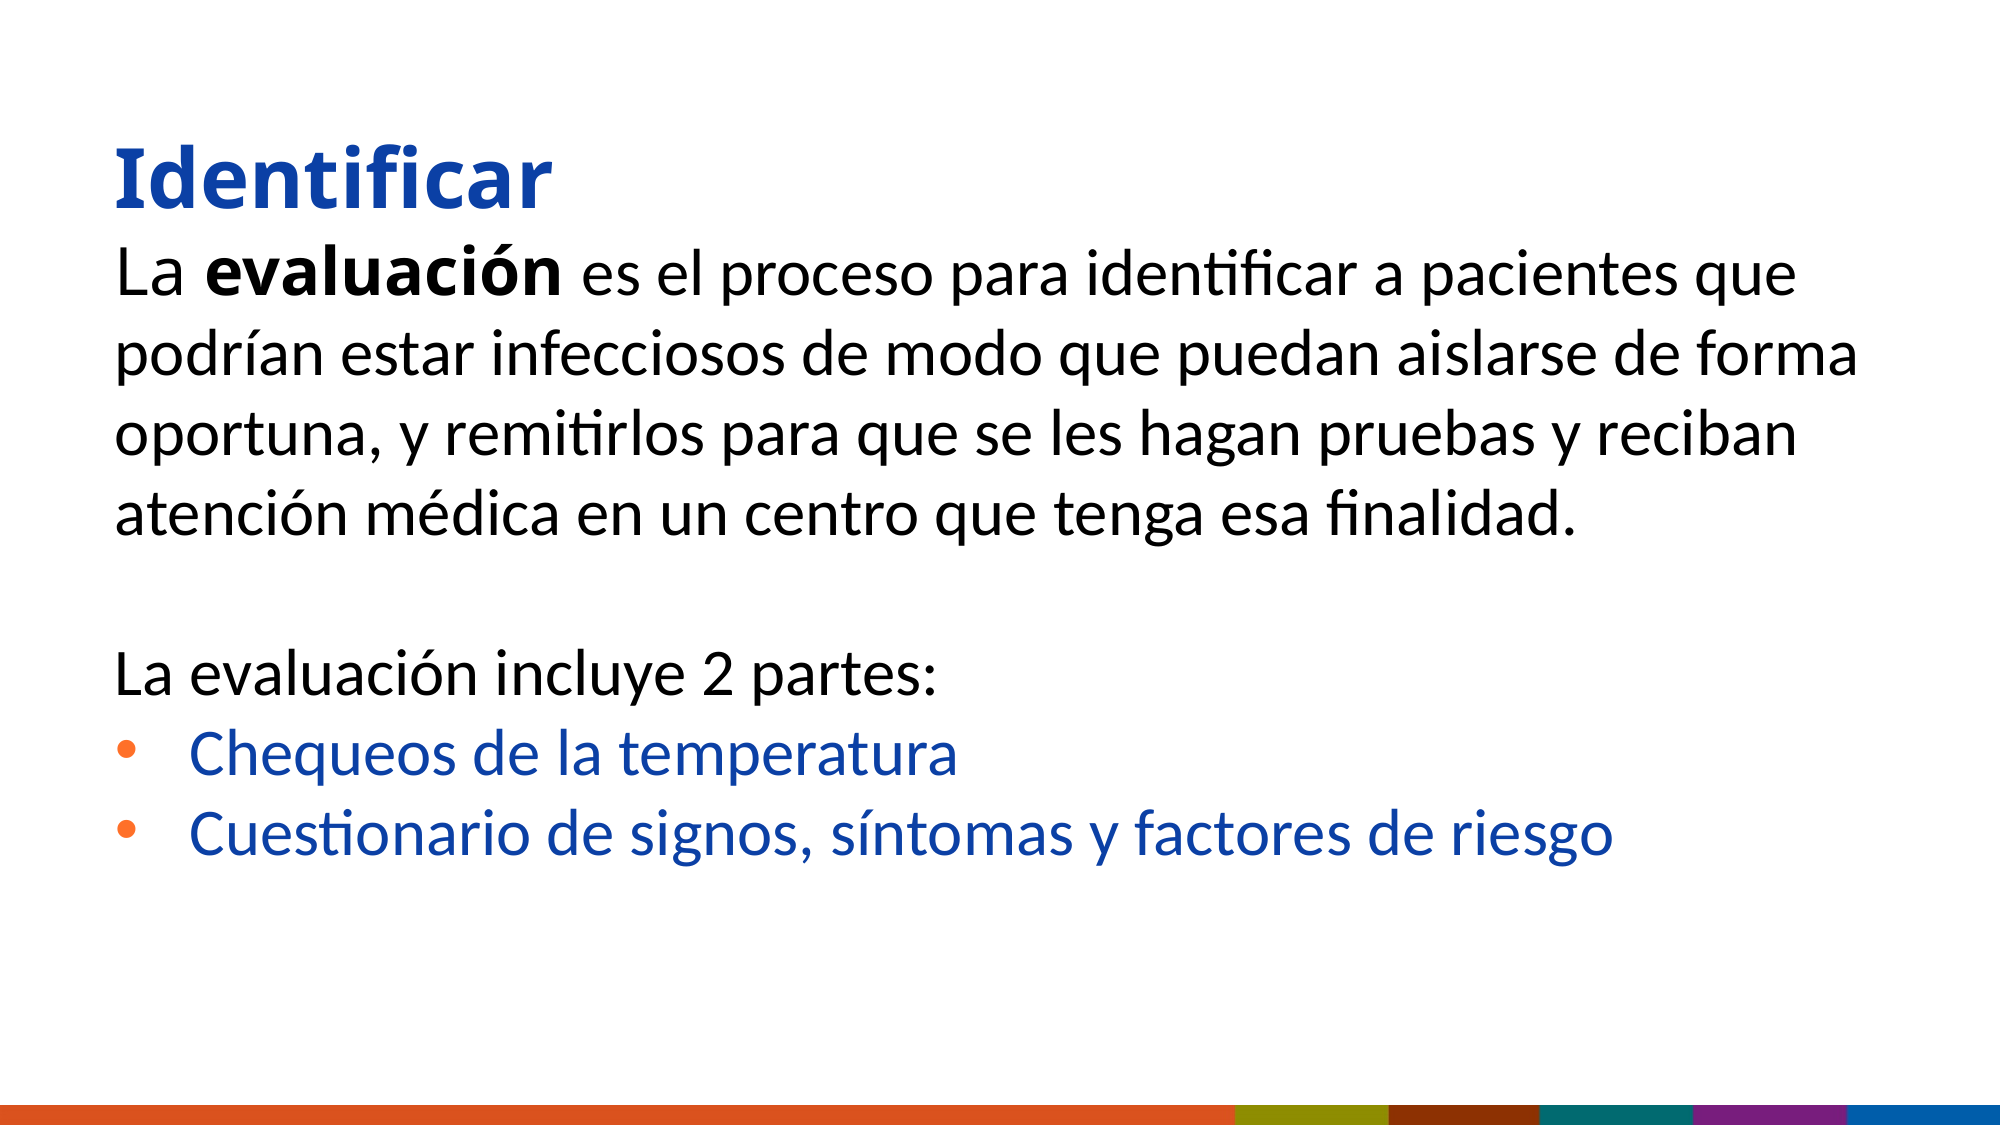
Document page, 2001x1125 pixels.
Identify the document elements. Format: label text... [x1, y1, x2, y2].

picture [0, 1105, 2000, 1125]
title Identificar [99, 45, 1900, 233]
text_box La evaluación es el proceso para identificar a pacientes que podrían estar infecciosos de modo que puedan aislarse de forma oportuna, y remitirlos para que se les hagan pruebas y reciban atención médica en un centro que tenga esa finalidad. La evaluación incluye 2 partes: Chequeos de la temperatura Cuestionario de signos, síntomas y factores de riesgo [99, 221, 1886, 1116]
